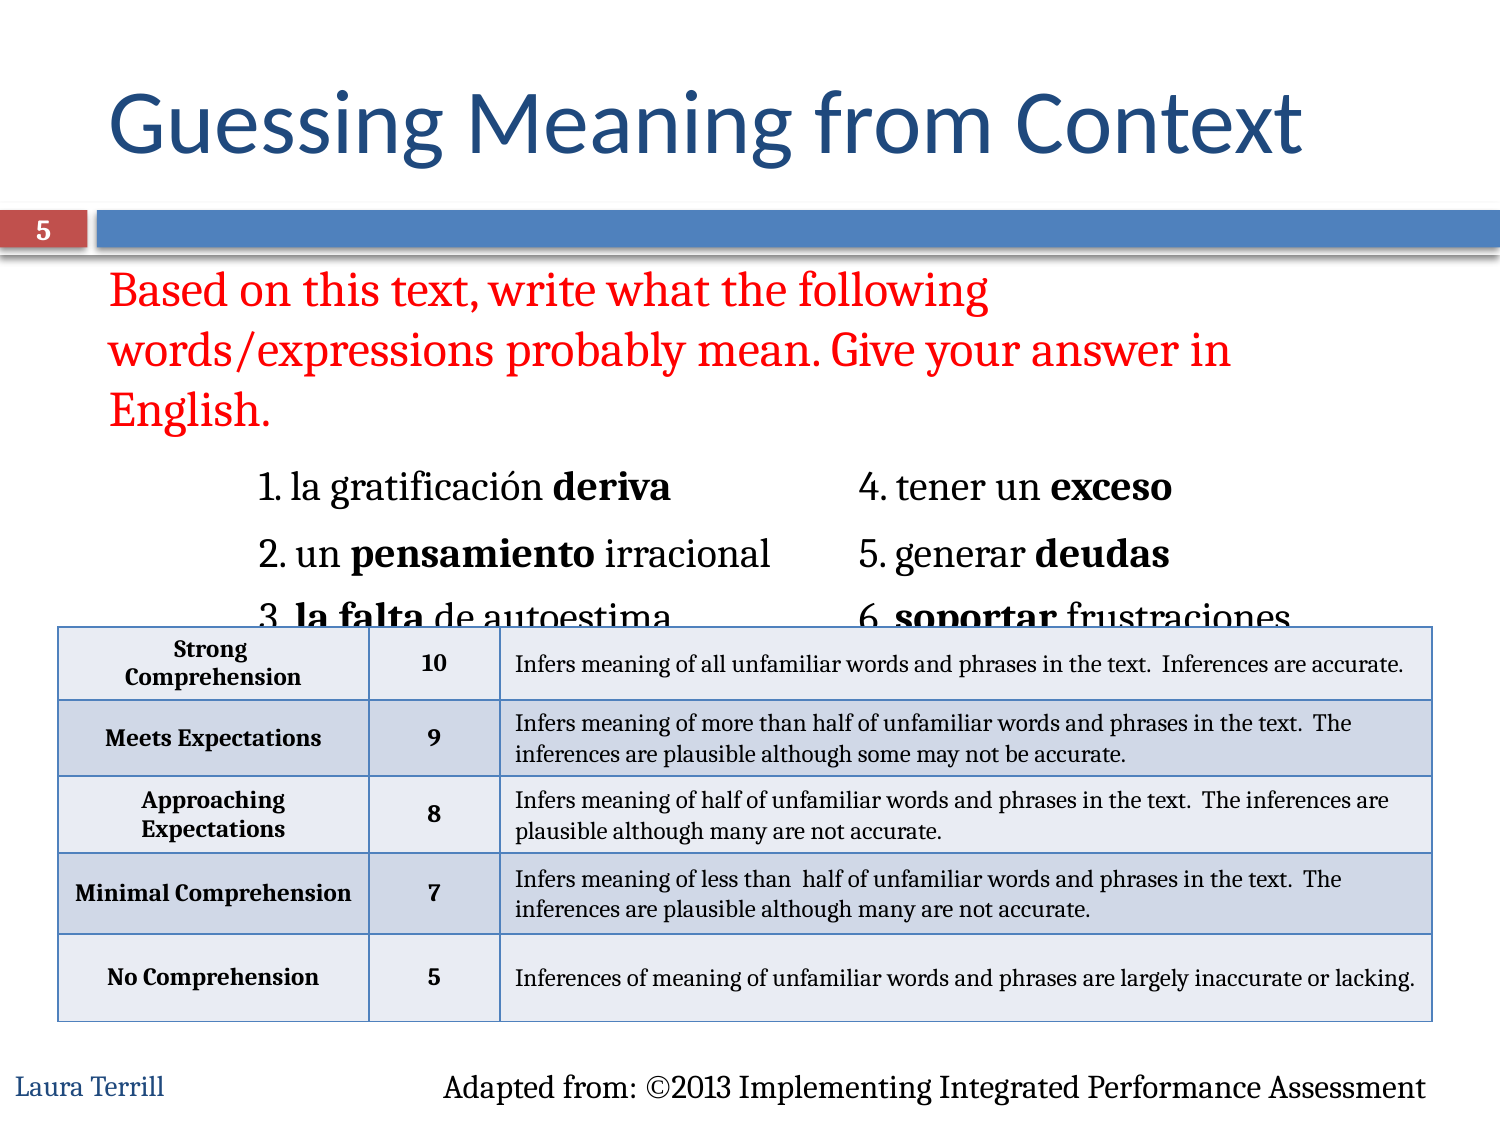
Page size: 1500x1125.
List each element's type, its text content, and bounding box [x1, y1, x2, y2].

slide_number 5 [0, 208, 88, 249]
list Based on this text, write what the following words/expressions probably mean. Give your answer in English. 1. la gratificación deriva 4. tener un exceso 2. un pensamiento irracional 5. generar deudas 3. la falta de autoestima 6. soportar frustraciones [94, 248, 1361, 626]
table_header Infers meaning of all unfamiliar words and phrases in the text. Inferences are accurate. [501, 628, 1431, 699]
table_cell No Comprehension [59, 935, 368, 1021]
table_header 10 [370, 628, 499, 699]
table_cell 9 [370, 701, 499, 775]
table_cell Infers meaning of half of unfamiliar words and phrases in the text. The inferences are plausible although many are not accurate. [501, 777, 1431, 852]
table_cell Minimal Comprehension [59, 854, 368, 933]
table_cell 7 [370, 854, 499, 933]
table_cell Infers meaning of less than half of unfamiliar words and phrases in the text. The inferences are plausible although many are not accurate. [501, 854, 1431, 933]
table_header Strong Comprehension [59, 628, 368, 699]
table_cell 8 [370, 777, 499, 852]
footer Laura Terrill [0, 1054, 890, 1115]
table_cell 5 [370, 935, 499, 1021]
table_cell Infers meaning of more than half of unfamiliar words and phrases in the text. The inferences are plausible although some may not be accurate. [501, 701, 1431, 775]
table_cell Inferences of meaning of unfamiliar words and phrases are largely inaccurate or lacking. [501, 935, 1431, 1021]
title Guessing Meaning from Context [94, 35, 1432, 199]
table_cell Approaching Expectations [59, 777, 368, 852]
table_cell Meets Expectations [59, 701, 368, 775]
text_box Adapted from: 2013 Implementing Integrated Performance Assessment [890, 1057, 1450, 1113]
